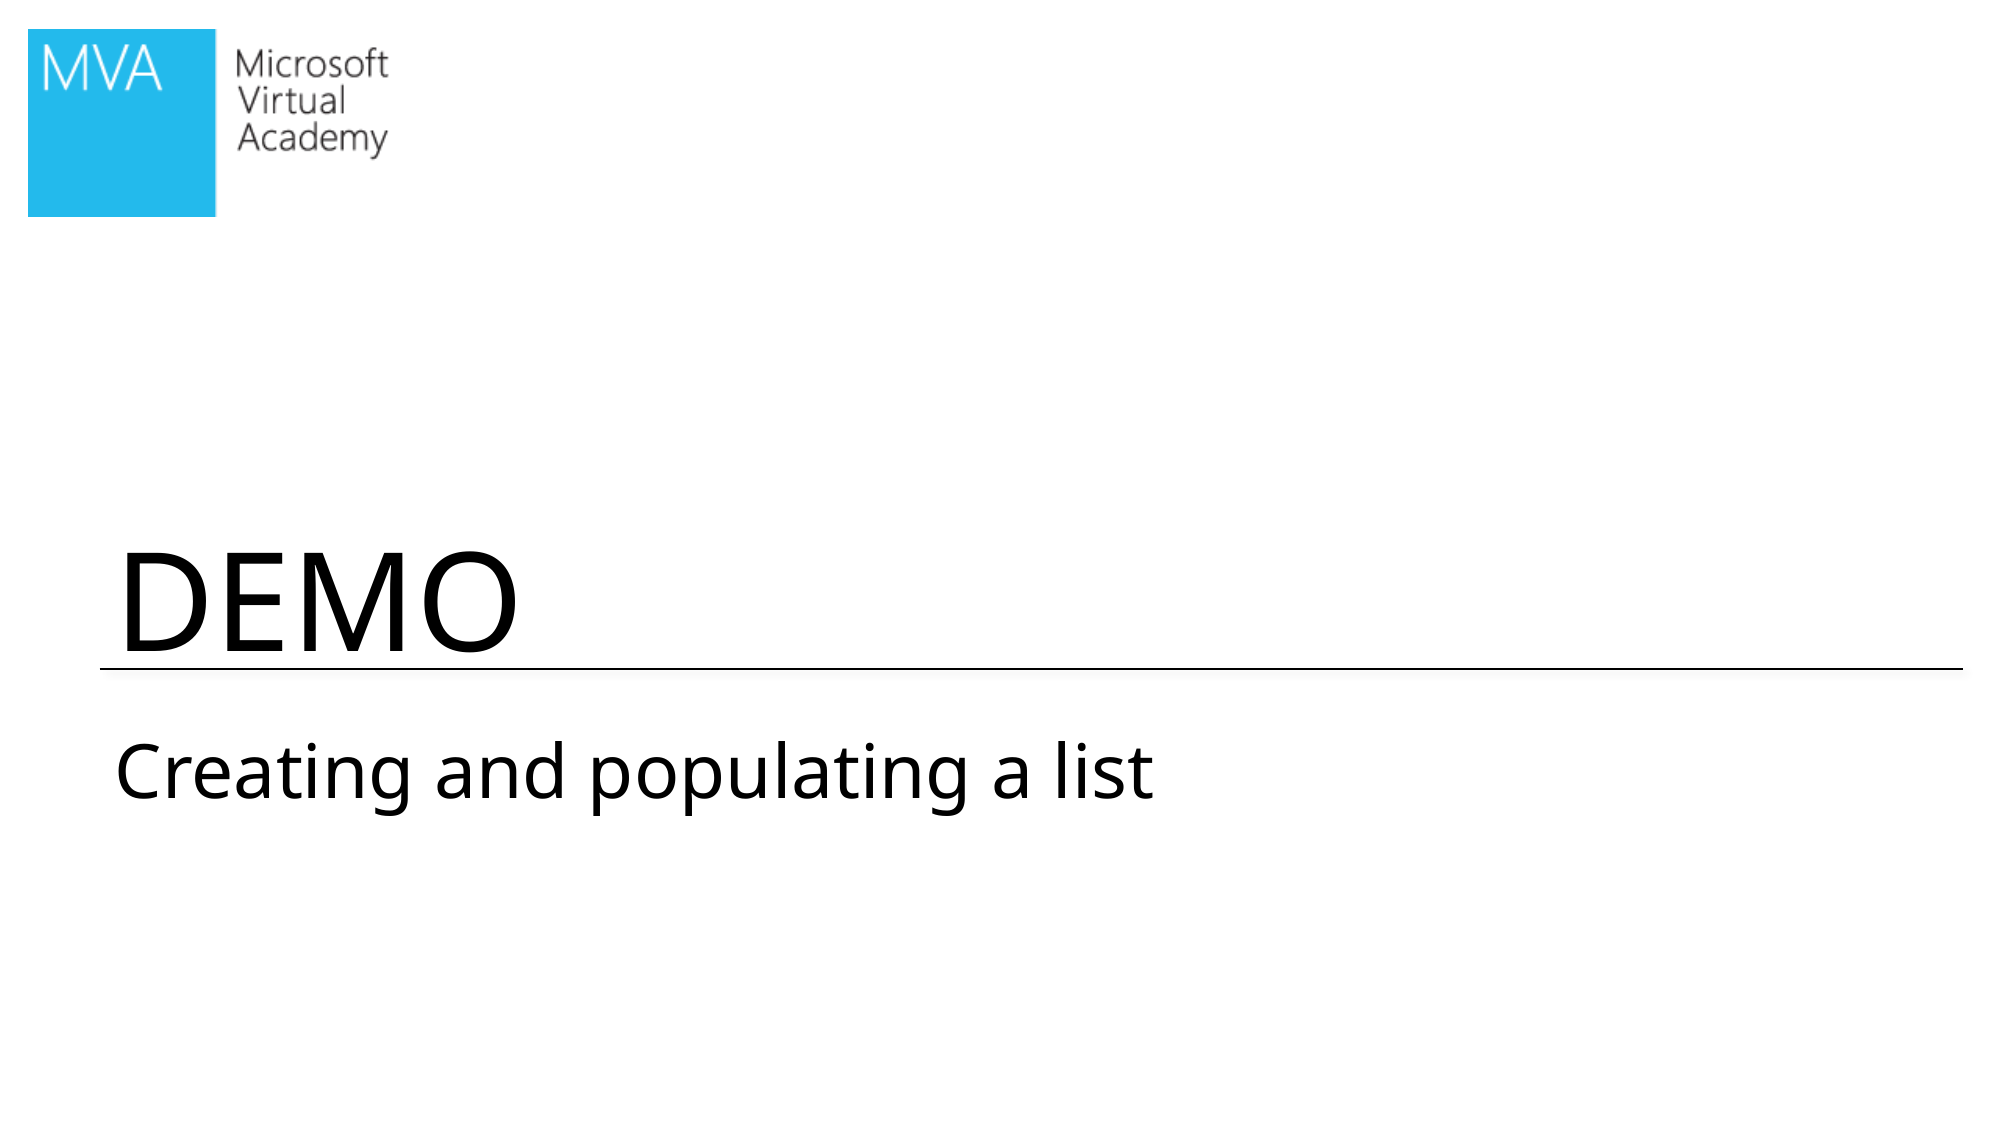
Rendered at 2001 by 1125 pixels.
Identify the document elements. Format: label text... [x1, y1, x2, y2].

picture [28, 29, 497, 217]
title Creating and populating a list [99, 733, 1976, 1009]
